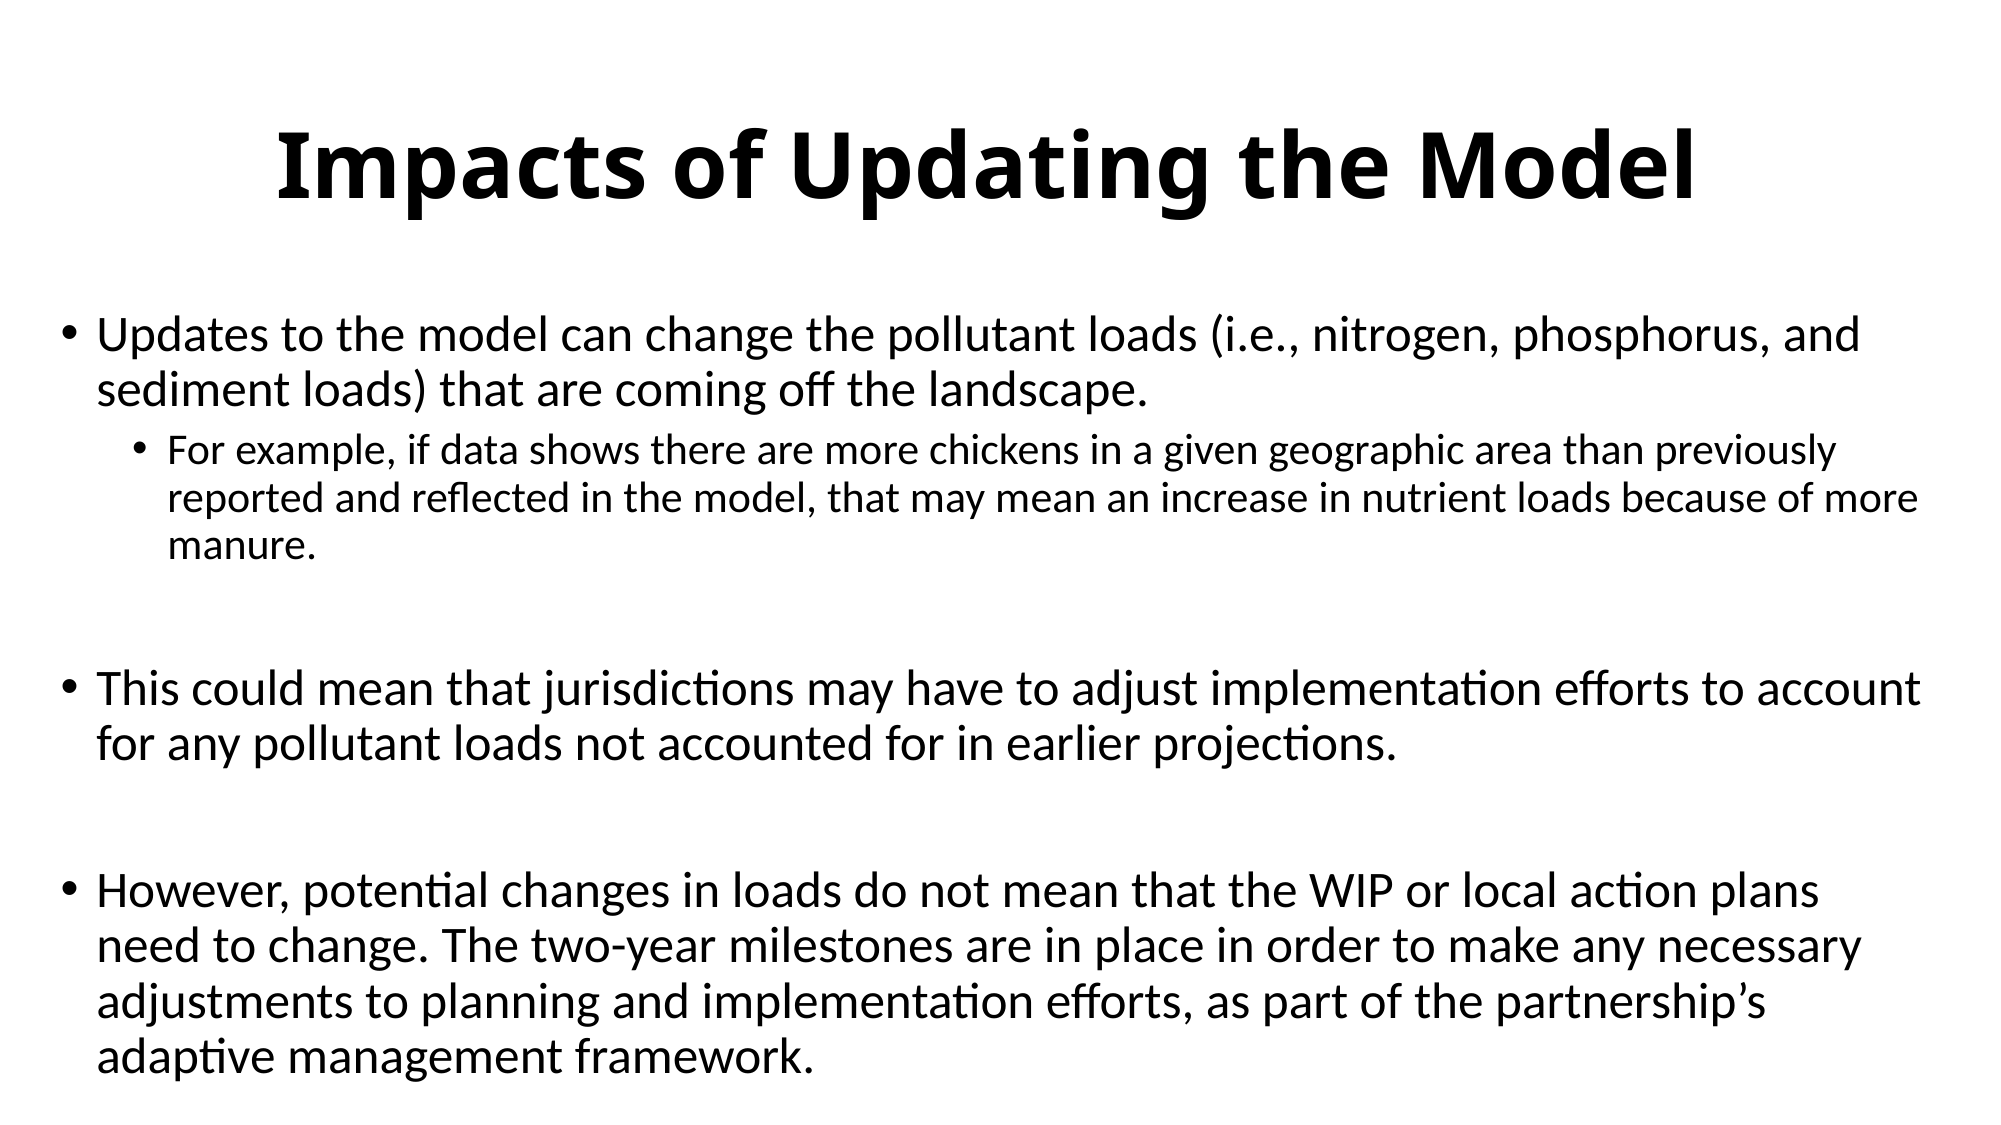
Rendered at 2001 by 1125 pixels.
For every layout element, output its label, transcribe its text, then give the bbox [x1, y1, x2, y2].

list Updates to the model can change the pollutant loads (i.e., nitrogen, phosphorus, and sediment loads) that are coming off the landscape. For example, if data shows there are more chickens in a given geographic area than previously reported and reflected in the model, that may mean an increase in nutrient loads because of more manure. This could mean that jurisdictions may have to adjust implementation efforts to account for any pollutant loads not accounted for in earlier projections. However, potential changes in loads do not mean that the WIP or local action plans need to change. The two-year milestones are in place in order to make any necessary adjustments to planning and implementation efforts, as part of the partnership’s adaptive management framework. [45, 299, 1953, 1098]
title Impacts of Updating the Model [137, 59, 1863, 278]
